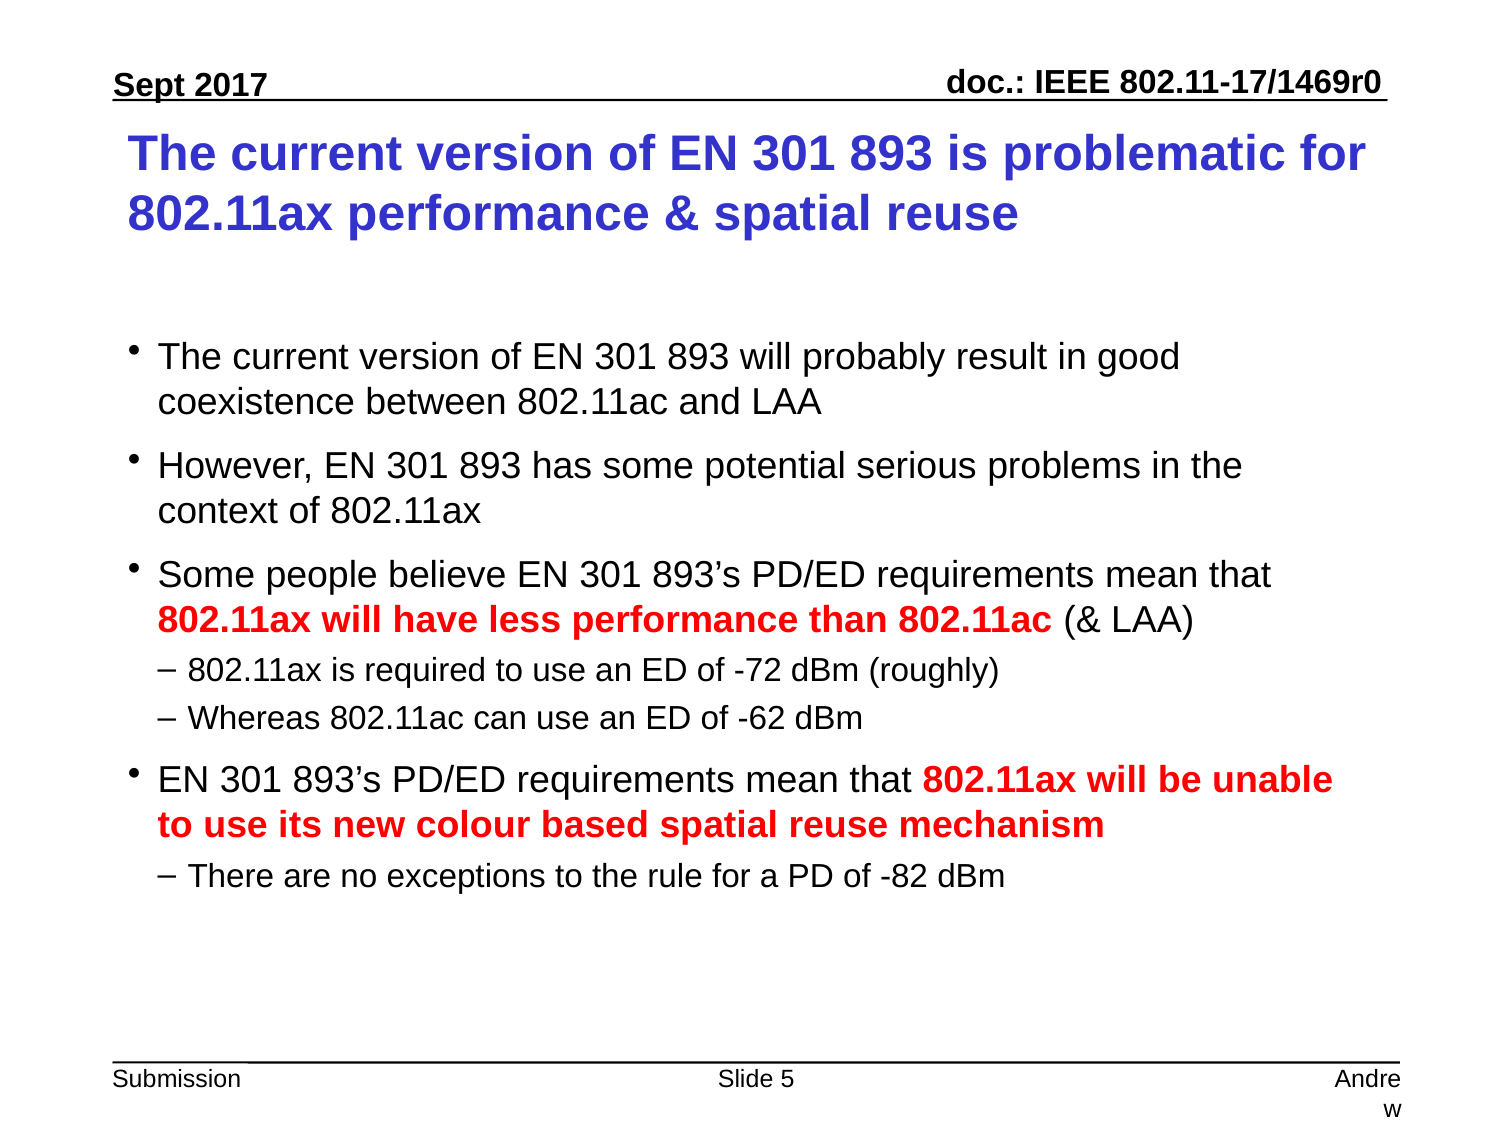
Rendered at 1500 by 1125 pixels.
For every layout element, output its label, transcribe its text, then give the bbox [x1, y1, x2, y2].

list The current version of EN 301 893 will probably result in good coexistence between 802.11ac and LAA However, EN 301 893 has some potential serious problems in the context of 802.11ax Some people believe EN 301 893’s PD/ED requirements mean that 802.11ax will have less performance than 802.11ac (& LAA) 802.11ax is required to use an ED of -72 dBm (roughly) Whereas 802.11ac can use an ED of -62 dBm EN 301 893’s PD/ED requirements mean that 802.11ax will be unable to use its new colour based spatial reuse mechanism There are no exceptions to the rule for a PD of -82 dBm [112, 324, 1388, 1000]
footer Andrew Myles, Cisco [1320, 1061, 1402, 1093]
title The current version of EN 301 893 is problematic for 802.11ax performance & spatial reuse [112, 112, 1388, 288]
slide_number Slide 5 [709, 1061, 803, 1093]
